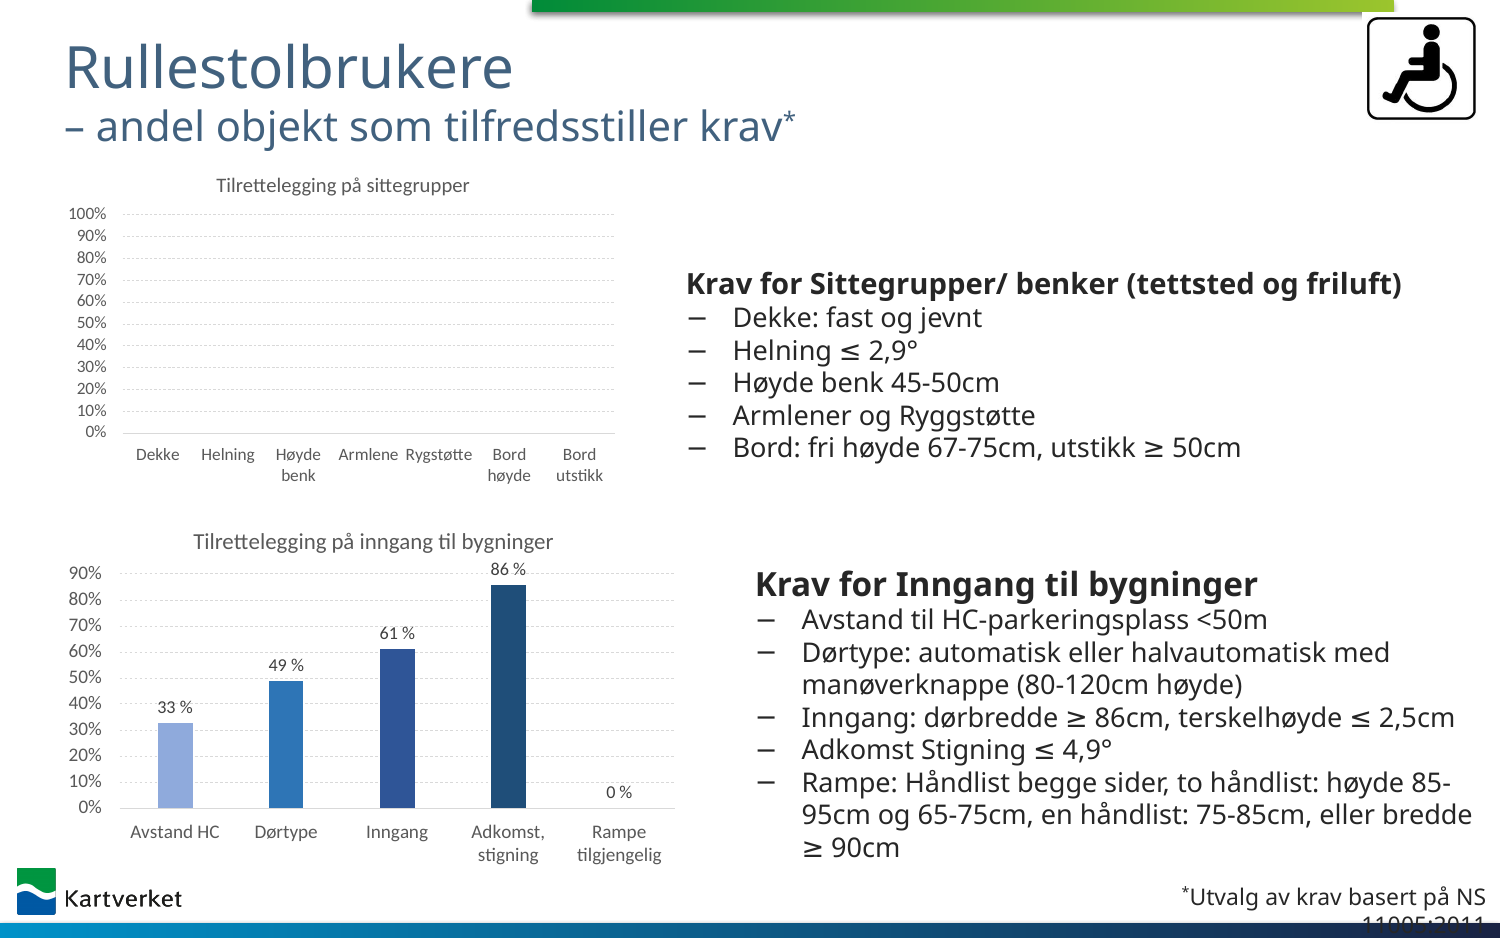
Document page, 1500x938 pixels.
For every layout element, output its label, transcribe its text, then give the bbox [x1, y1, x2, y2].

picture [62, 520, 686, 874]
picture [1362, 12, 1481, 126]
text_box Krav for Sittegrupper/ benker (tettsted og friluft) Dekke: fast og jevnt Helning ≤ 2,9° Høyde benk 45-50cm Armlener og Ryggstøtte Bord: fri høyde 67-75cm, utstikk ≥ 50cm [670, 258, 1418, 471]
text_box Krav for Inngang til bygninger Avstand til HC-parkeringsplass <50m Dørtype: automatisk eller halvautomatisk med manøverknappe (80-120cm høyde) Inngang: dørbredde ≥ 86cm, terskelhøyde ≤ 2,5cm Adkomst Stigning ≤ 4,9° Rampe: Håndlist begge sider, to håndlist: høyde 85-95cm og 65-75cm, en håndlist: 75-85cm, eller bredde ≥ 90cm [740, 555, 1491, 870]
text_box *Utvalg av krav basert på NS 11005:2011 [1068, 873, 1500, 938]
text_box Rullestolbrukere – andel objekt som tilfredsstiller krav* [49, 25, 1431, 158]
picture [62, 166, 625, 492]
